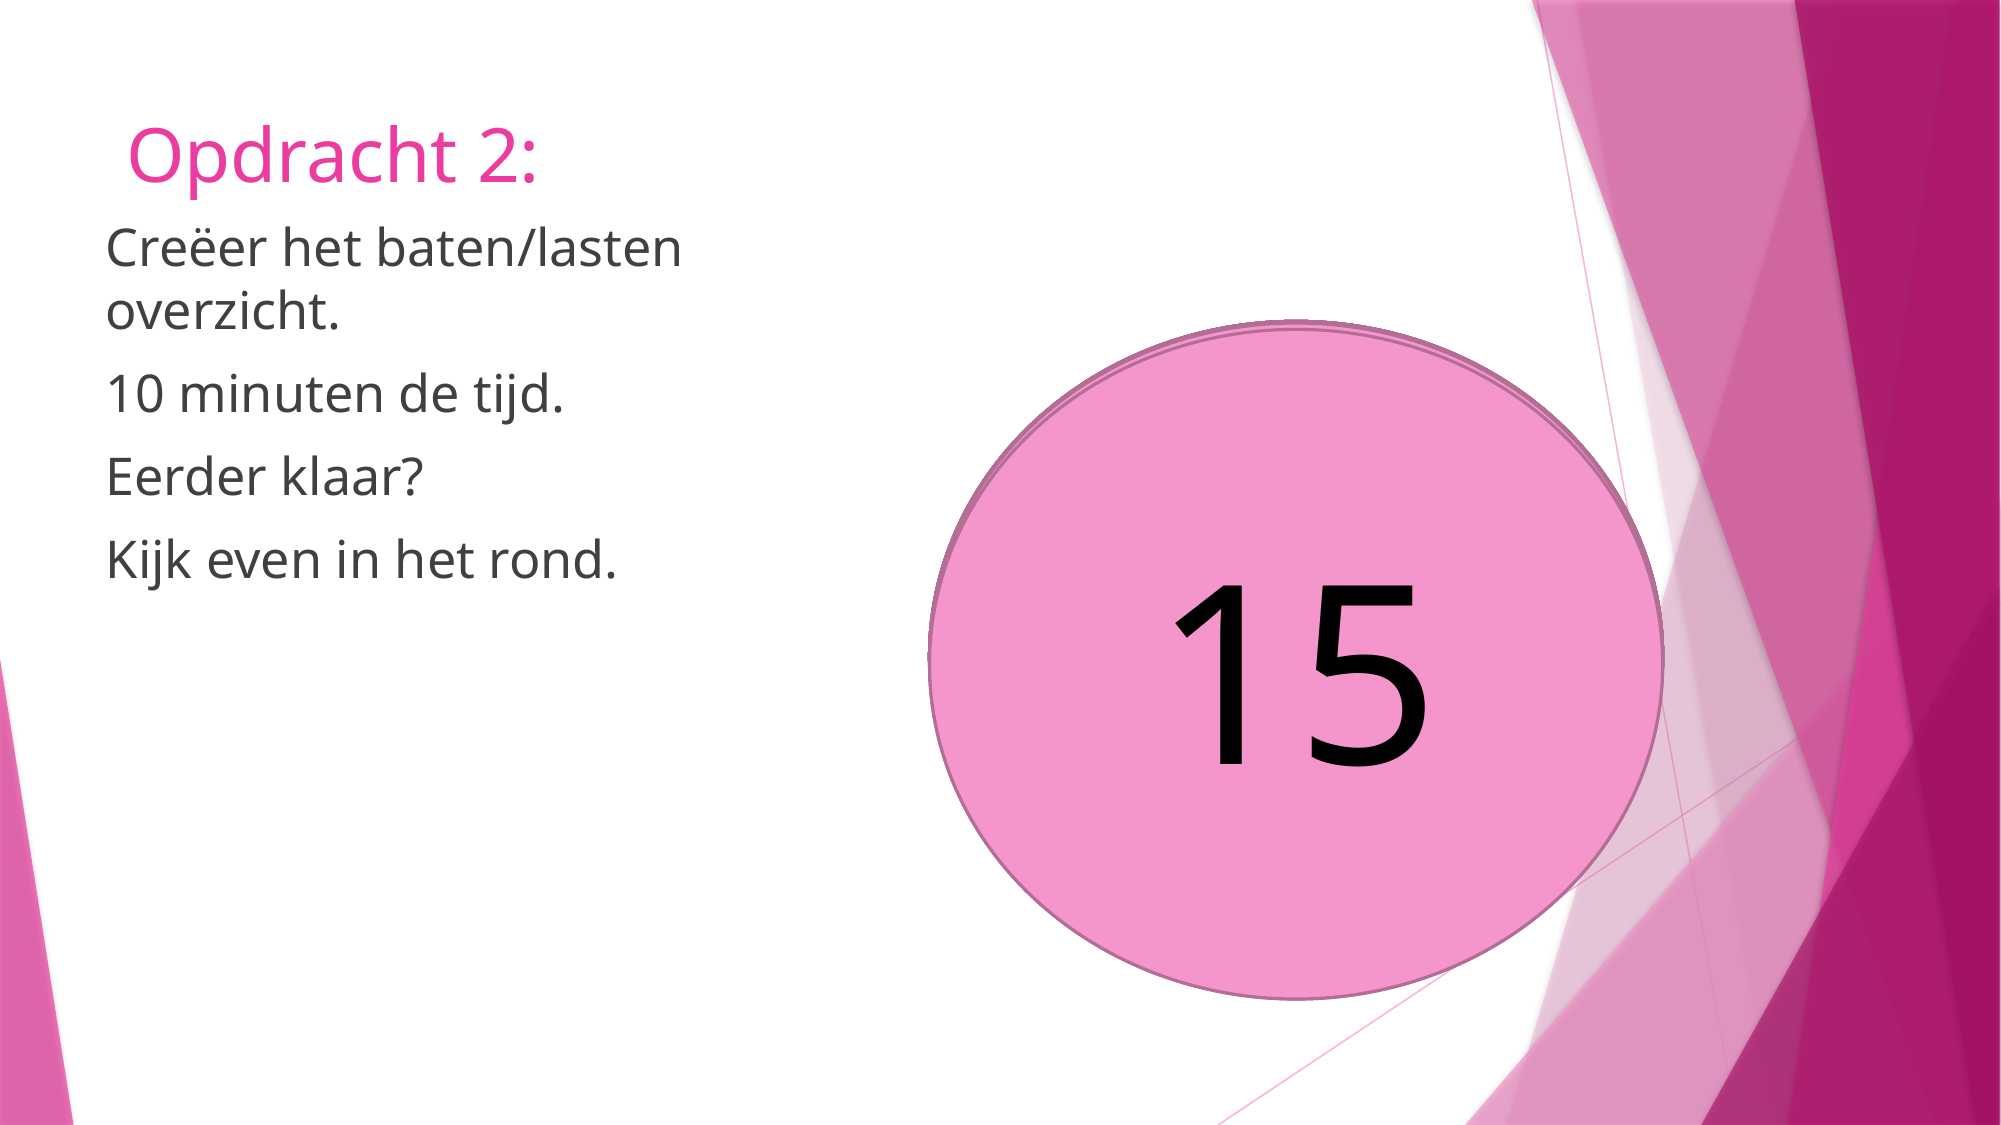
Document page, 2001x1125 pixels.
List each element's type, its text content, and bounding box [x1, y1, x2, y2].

list Creëer het baten/lasten overzicht. 10 minuten de tijd. Eerder klaar? Kijk even in het rond. [90, 207, 817, 1108]
text_box 14 [930, 321, 1662, 621]
title Opdracht 2: [111, 99, 1522, 317]
text_box 15 [927, 327, 1665, 1001]
